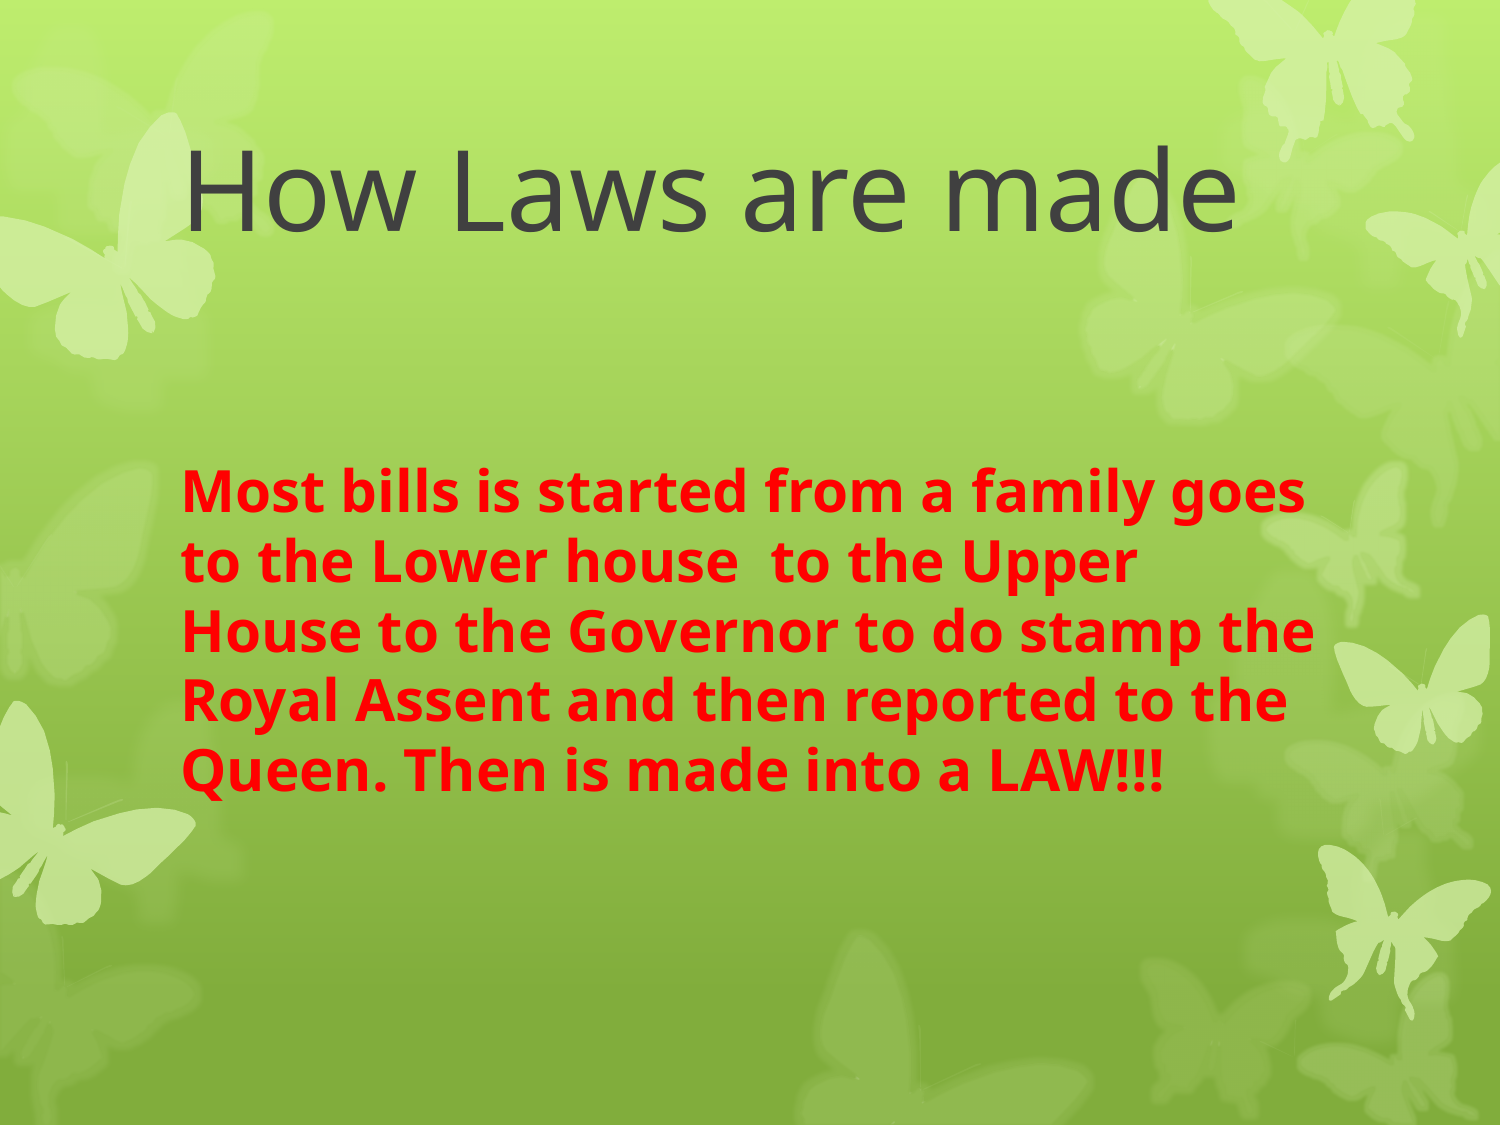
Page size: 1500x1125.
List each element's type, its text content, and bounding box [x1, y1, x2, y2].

list Most bills is started from a family goes to the Lower house to the Upper House to the Governor to do stamp the Royal Assent and then reported to the Queen. Then is made into a LAW!!! [165, 296, 1335, 962]
title How Laws are made [165, 110, 1335, 263]
